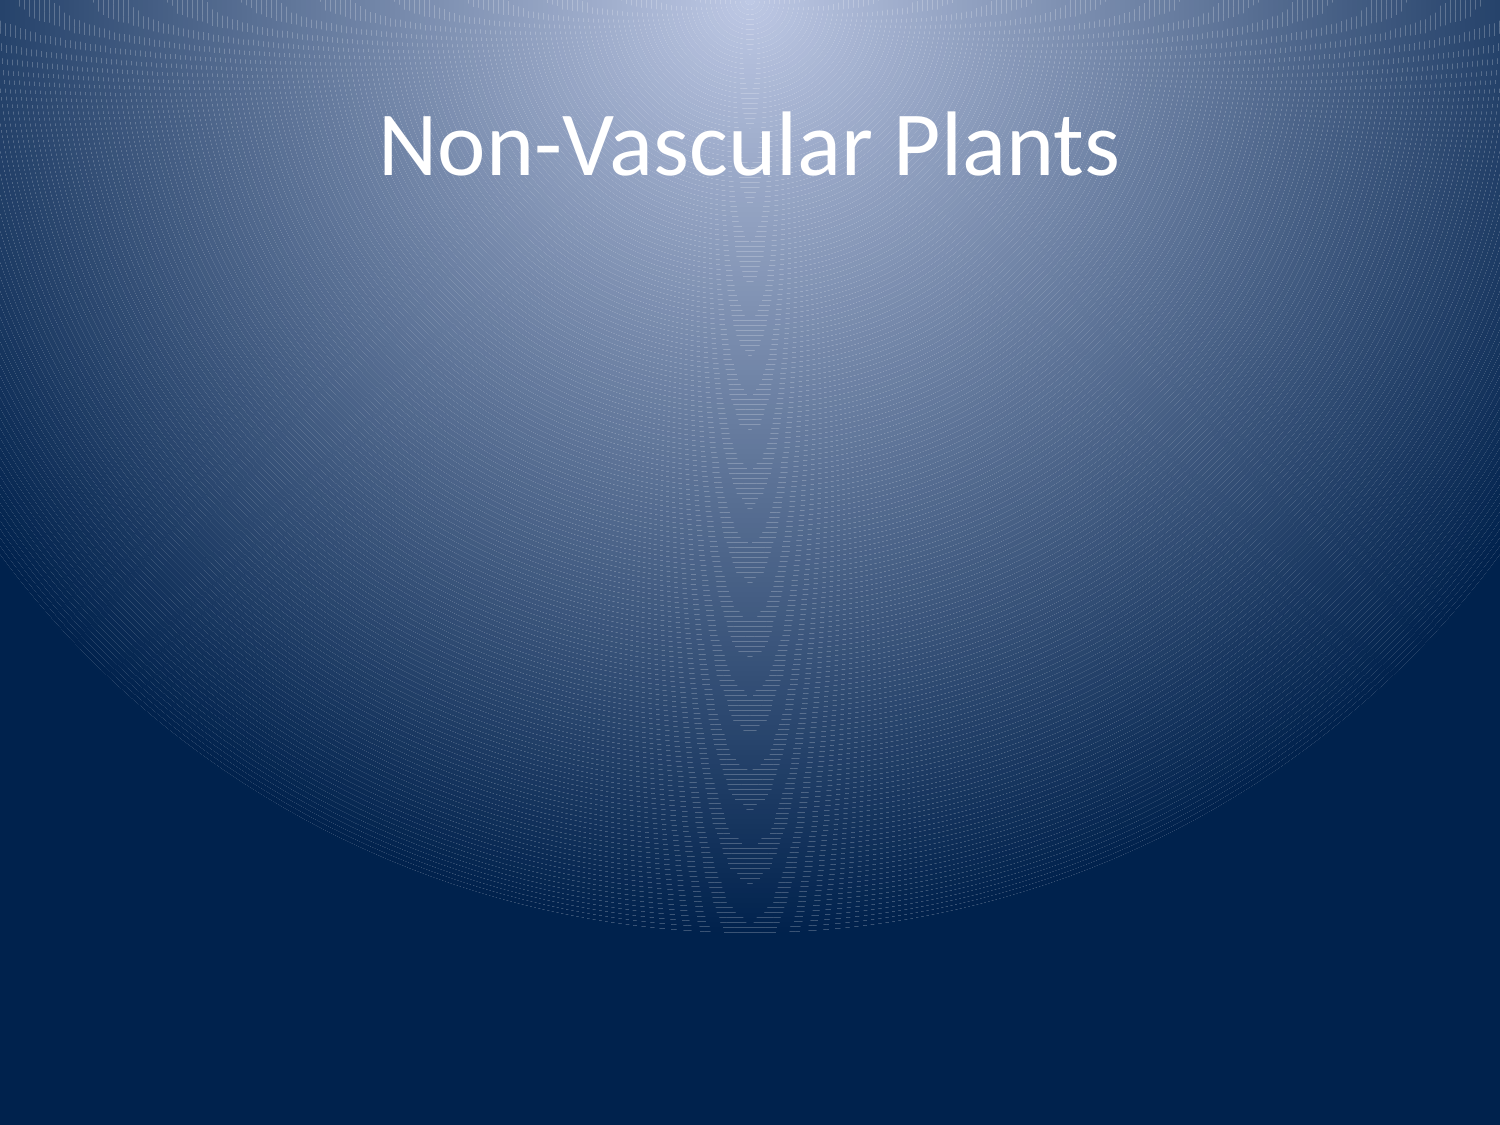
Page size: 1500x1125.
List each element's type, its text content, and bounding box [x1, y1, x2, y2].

title Non-Vascular Plants [75, 45, 1425, 233]
